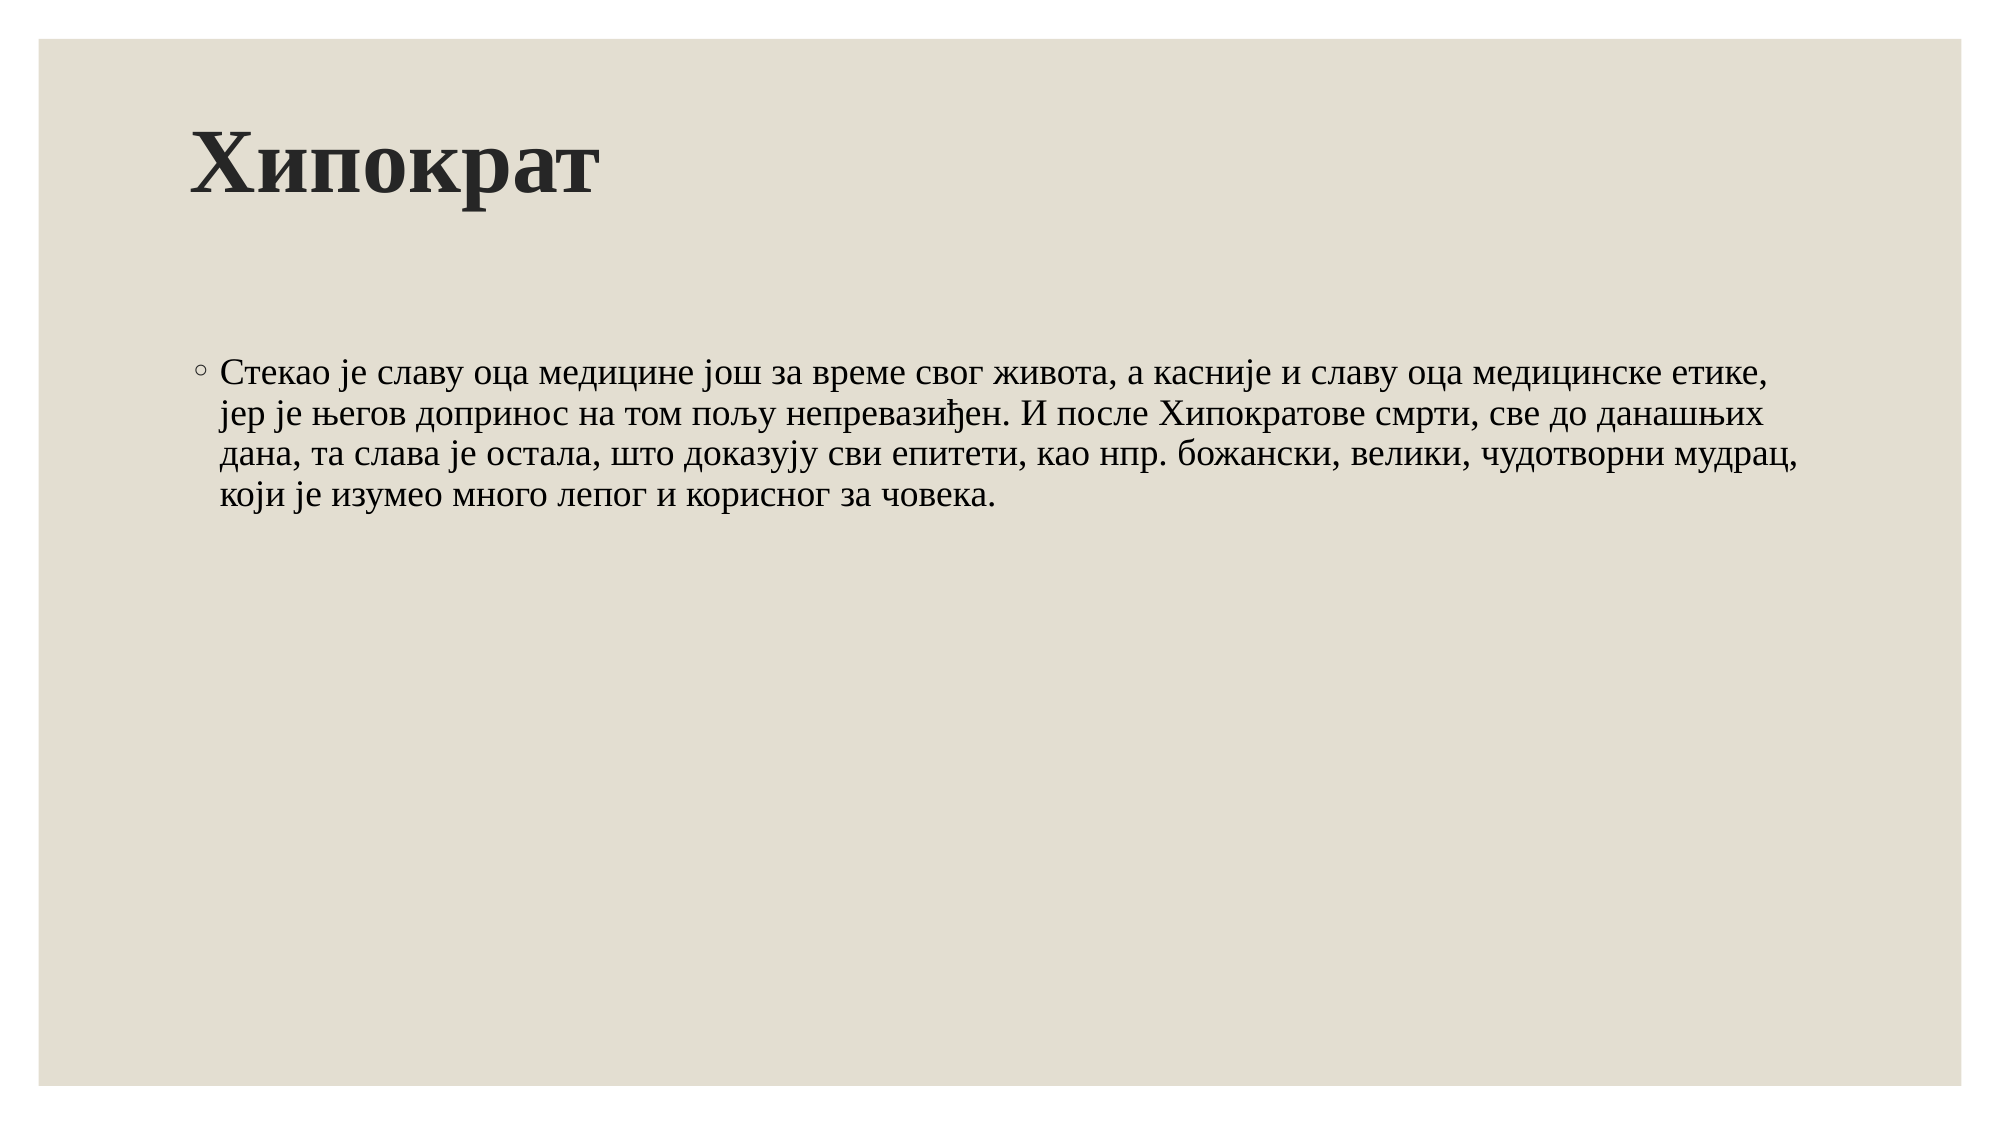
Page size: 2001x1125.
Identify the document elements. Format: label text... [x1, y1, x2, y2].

title Хипократ [174, 105, 1825, 331]
list Стекао је славу оца медицине још за време свог живота, а касније и славу оца медицинске етике, јер је његов допринос на том пољу непревазиђен. И после Хипократове смрти, све до данашњих дана, та слава је остала, што доказују сви епитети, као нпр. божански, велики, чудотворни мудрац, који је изумео много лепог и корисног за човека. [174, 345, 1825, 990]
